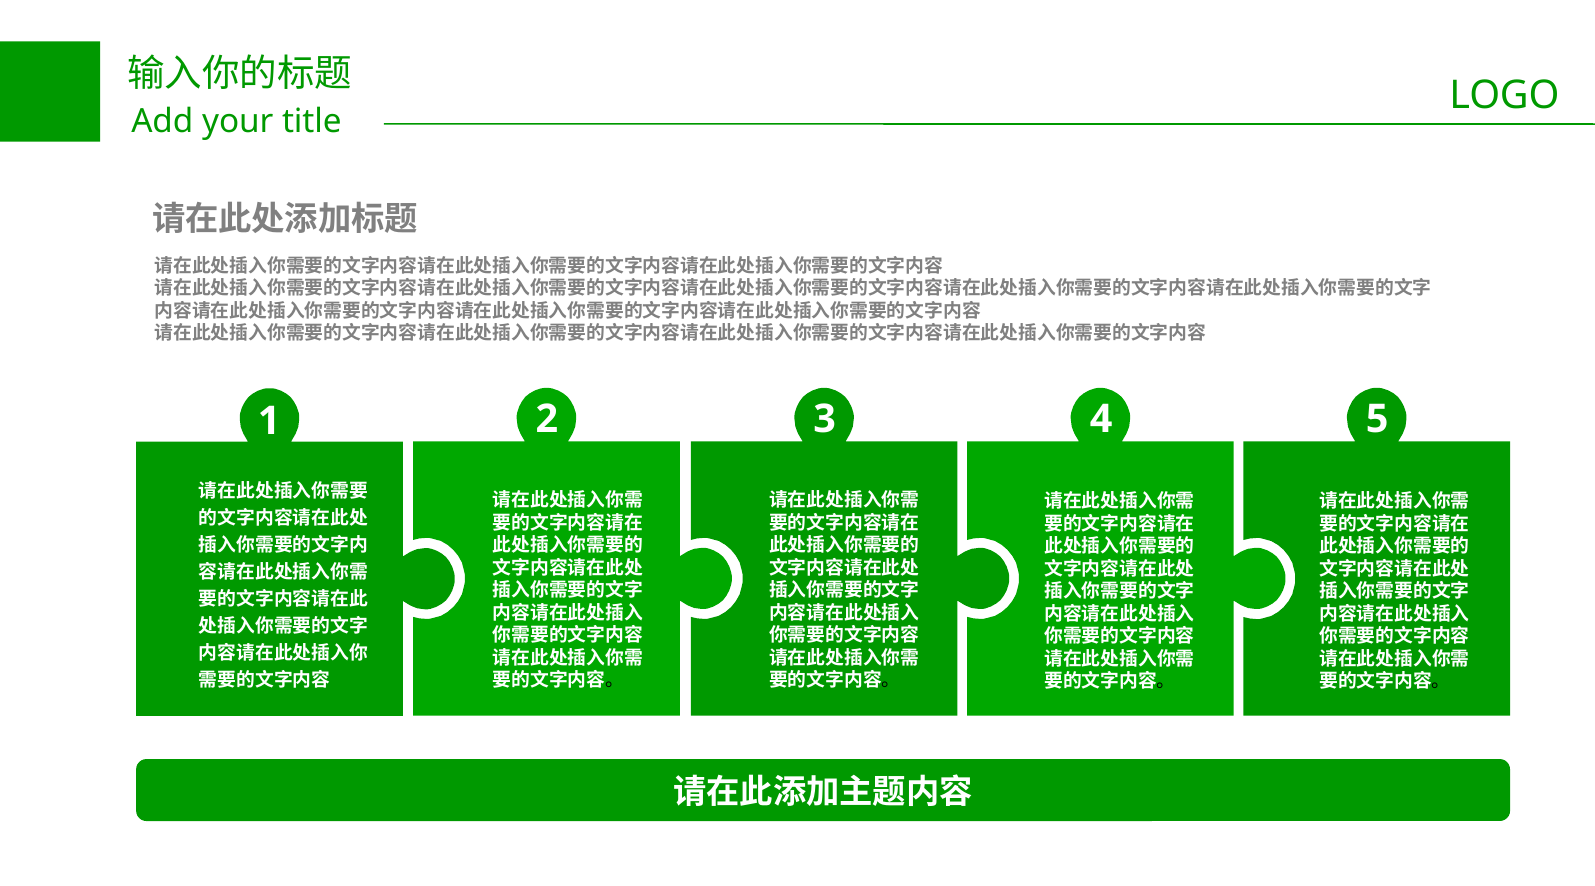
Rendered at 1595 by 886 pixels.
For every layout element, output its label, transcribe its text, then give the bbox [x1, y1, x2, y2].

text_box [135, 188, 1451, 376]
text_box 4 [1073, 399, 1120, 449]
text_box 3 [797, 399, 844, 449]
text_box [1243, 387, 1511, 716]
text_box 5 [1349, 399, 1396, 449]
text_box [967, 387, 1286, 716]
text_box 请在此处插入你需要的文字内容请在此处插入你需要的文字内容请在此处插入你需要的文字内容请在此处插入你需要的文字内容请在此处插入你需要的文字内容。 [1028, 480, 1222, 699]
text_box 请在此处插入你需要的文字内容请在此处插入你需要的文字内容请在此处插入你需要的文字内容请在此处插入你需要的文字内容请在此处插入你需要的文字内容 [183, 466, 385, 698]
text_box [136, 388, 455, 716]
text_box [690, 387, 1010, 716]
text_box [413, 387, 732, 716]
text_box 1 [242, 401, 288, 451]
text_box 请在此处插入你需要的文字内容请在此处插入你需要的文字内容请在此处插入你需要的文字内容请在此处插入你需要的文字内容请在此处插入你需要的文字内容。 [1303, 480, 1497, 699]
text_box 请在此处插入你需要的文字内容请在此处插入你需要的文字内容请在此处插入你需要的文字内容请在此处插入你需要的文字内容请在此处插入你需要的文字内容。 [476, 480, 667, 699]
text_box 请在此处插入你需要的文字内容请在此处插入你需要的文字内容请在此处插入你需要的文字内容请在此处插入你需要的文字内容请在此处插入你需要的文字内容。 [753, 480, 947, 699]
text_box 2 [519, 399, 566, 449]
text_box 请在此添加主题内容 [136, 759, 1511, 822]
